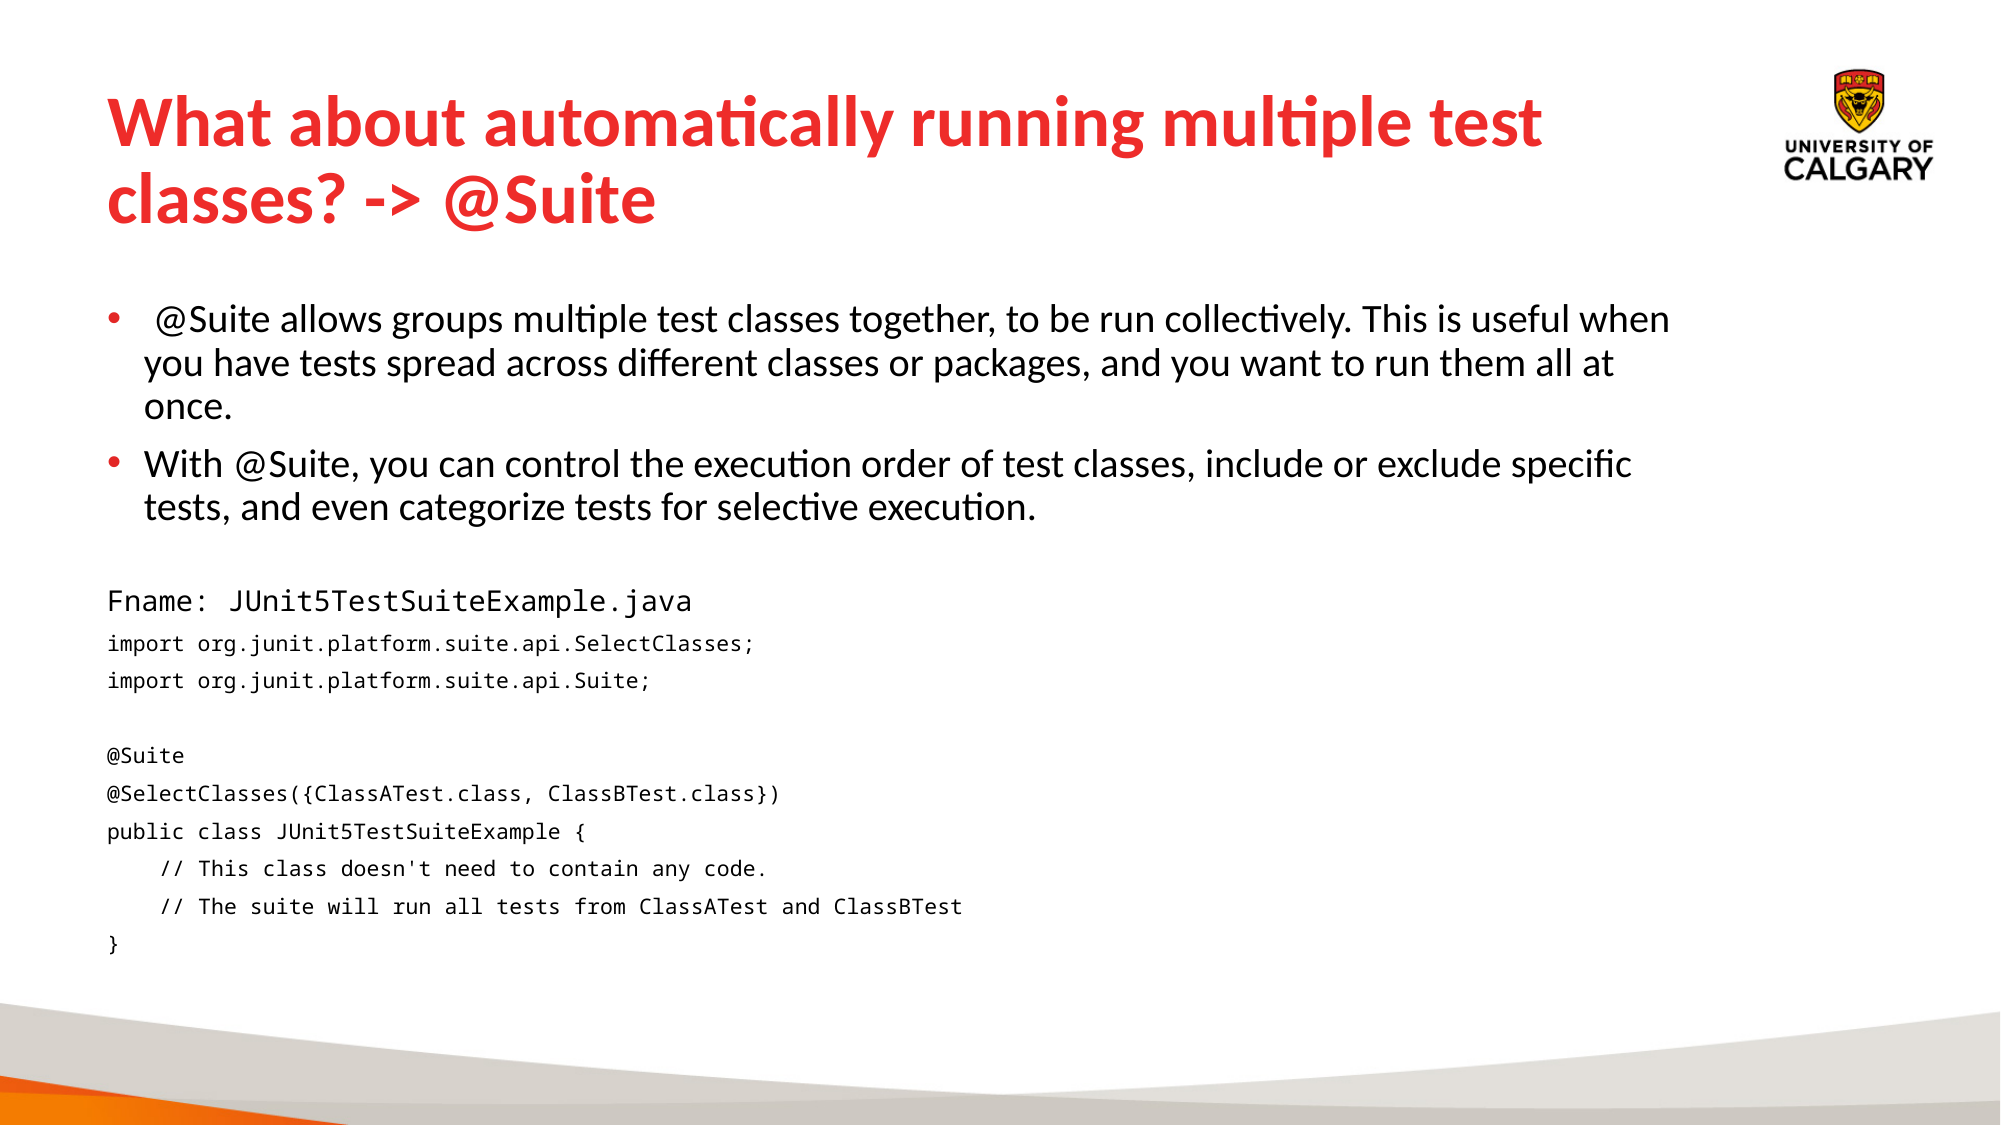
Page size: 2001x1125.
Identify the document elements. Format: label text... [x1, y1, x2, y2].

list @Suite allows groups multiple test classes together, to be run collectively. This is useful when you have tests spread across different classes or packages, and you want to run them all at once. With @Suite, you can control the execution order of test classes, include or exclude specific tests, and even categorize tests for selective execution. Fname: JUnit5TestSuiteExample.java import org.junit.platform.suite.api.SelectClasses; import org.junit.platform.suite.api.Suite; @Suite @SelectClasses({ClassATest.class, ClassBTest.class}) public class JUnit5TestSuiteExample { // This class doesn't need to contain any code. // The suite will run all tests from ClassATest and ClassBTest } [92, 290, 1688, 966]
title What about automatically running multiple test classes? -> @Suite [92, 76, 1688, 246]
picture [0, 0, 2001, 1125]
